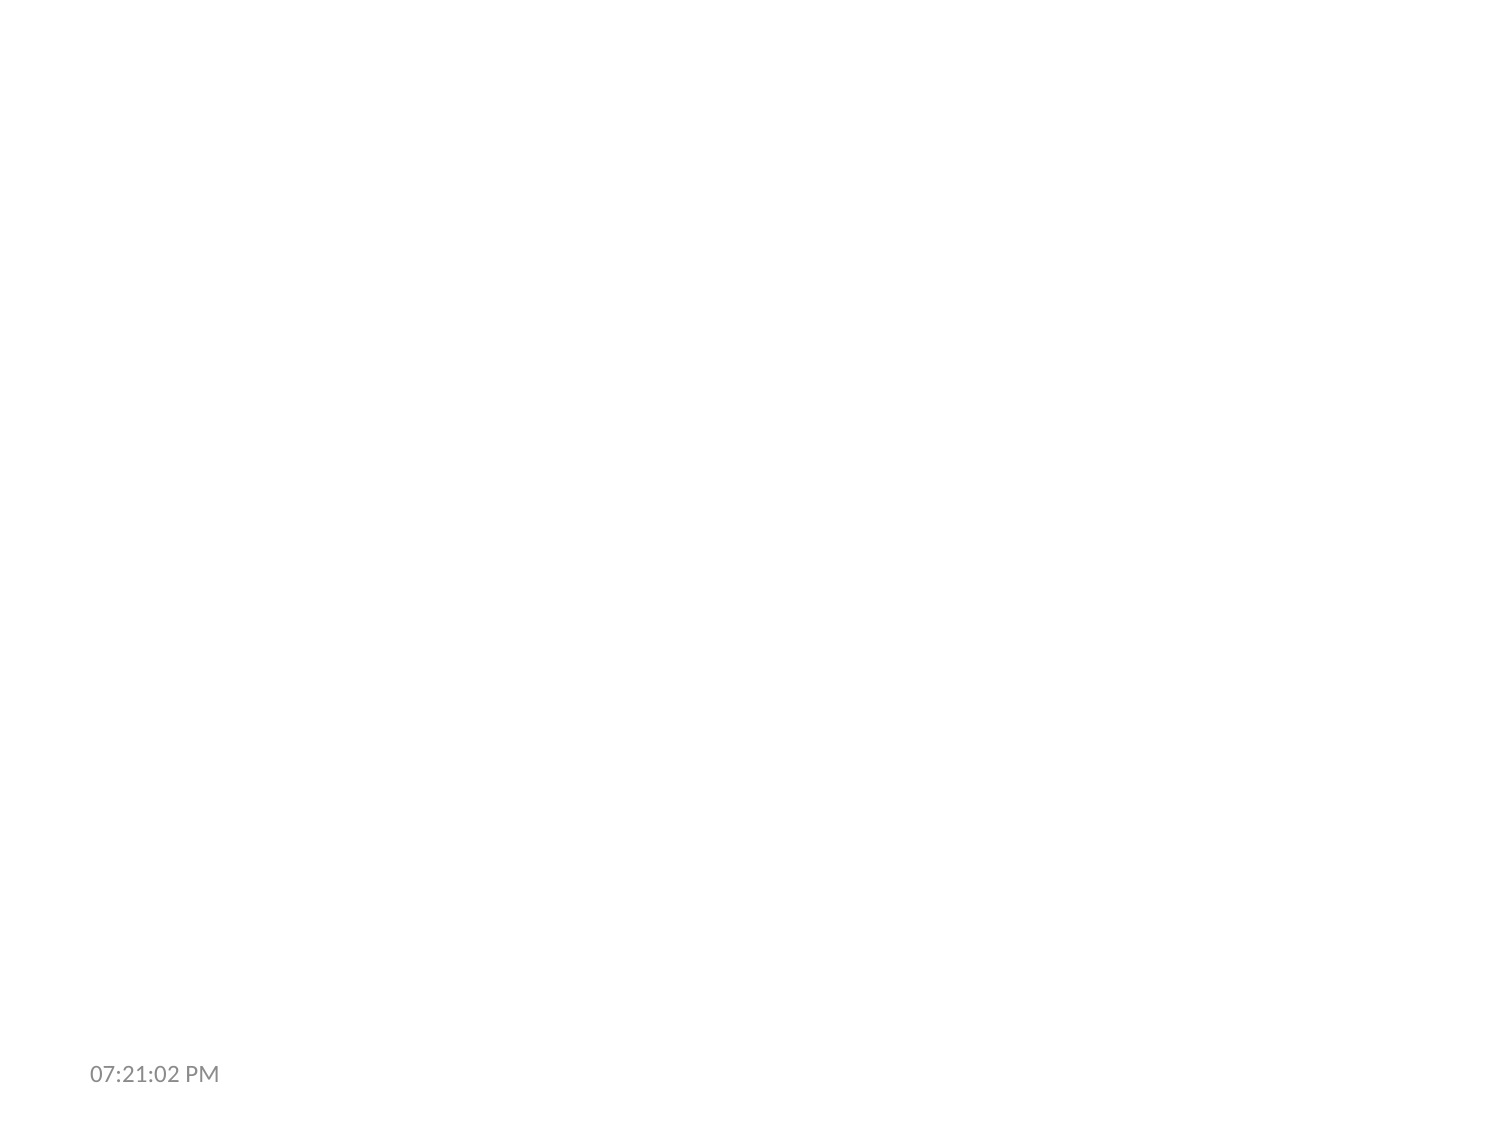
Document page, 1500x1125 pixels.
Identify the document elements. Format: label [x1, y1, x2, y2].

slide_number [75, 1042, 425, 1103]
